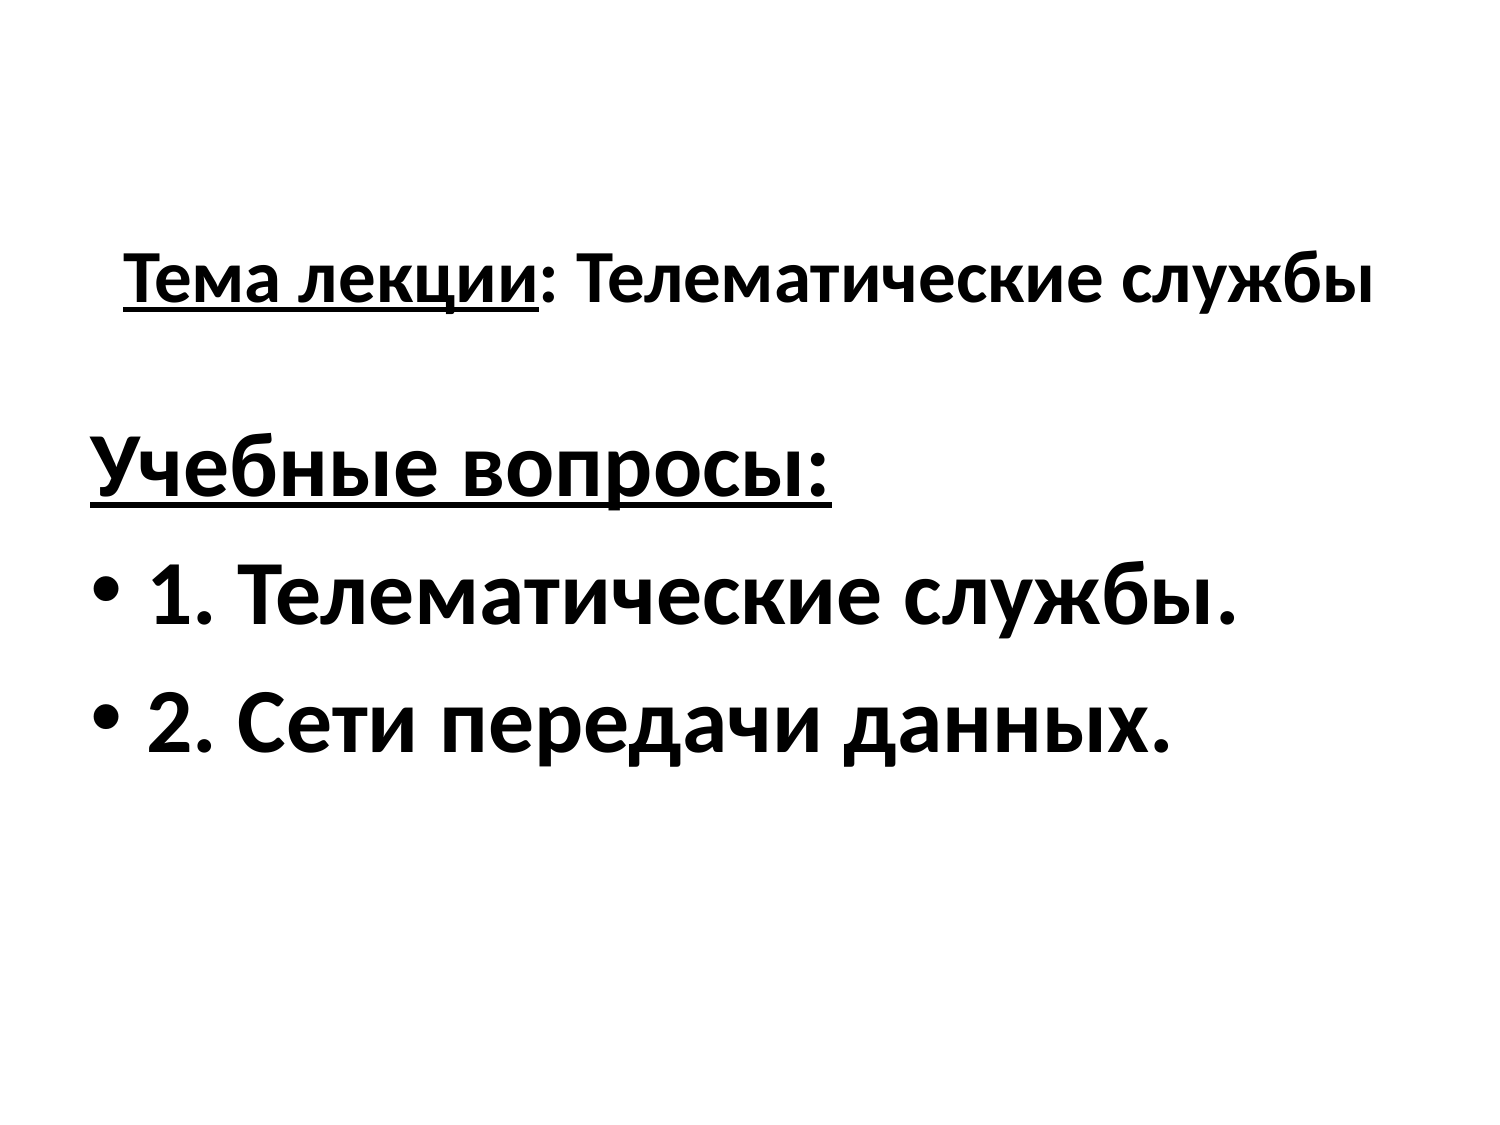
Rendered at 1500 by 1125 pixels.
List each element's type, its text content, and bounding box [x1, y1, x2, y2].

list Учебные вопросы: 1. Телематические службы. 2. Сети передачи данных. [75, 397, 1425, 1005]
title Тема лекции: Телематические службы [75, 45, 1425, 397]
